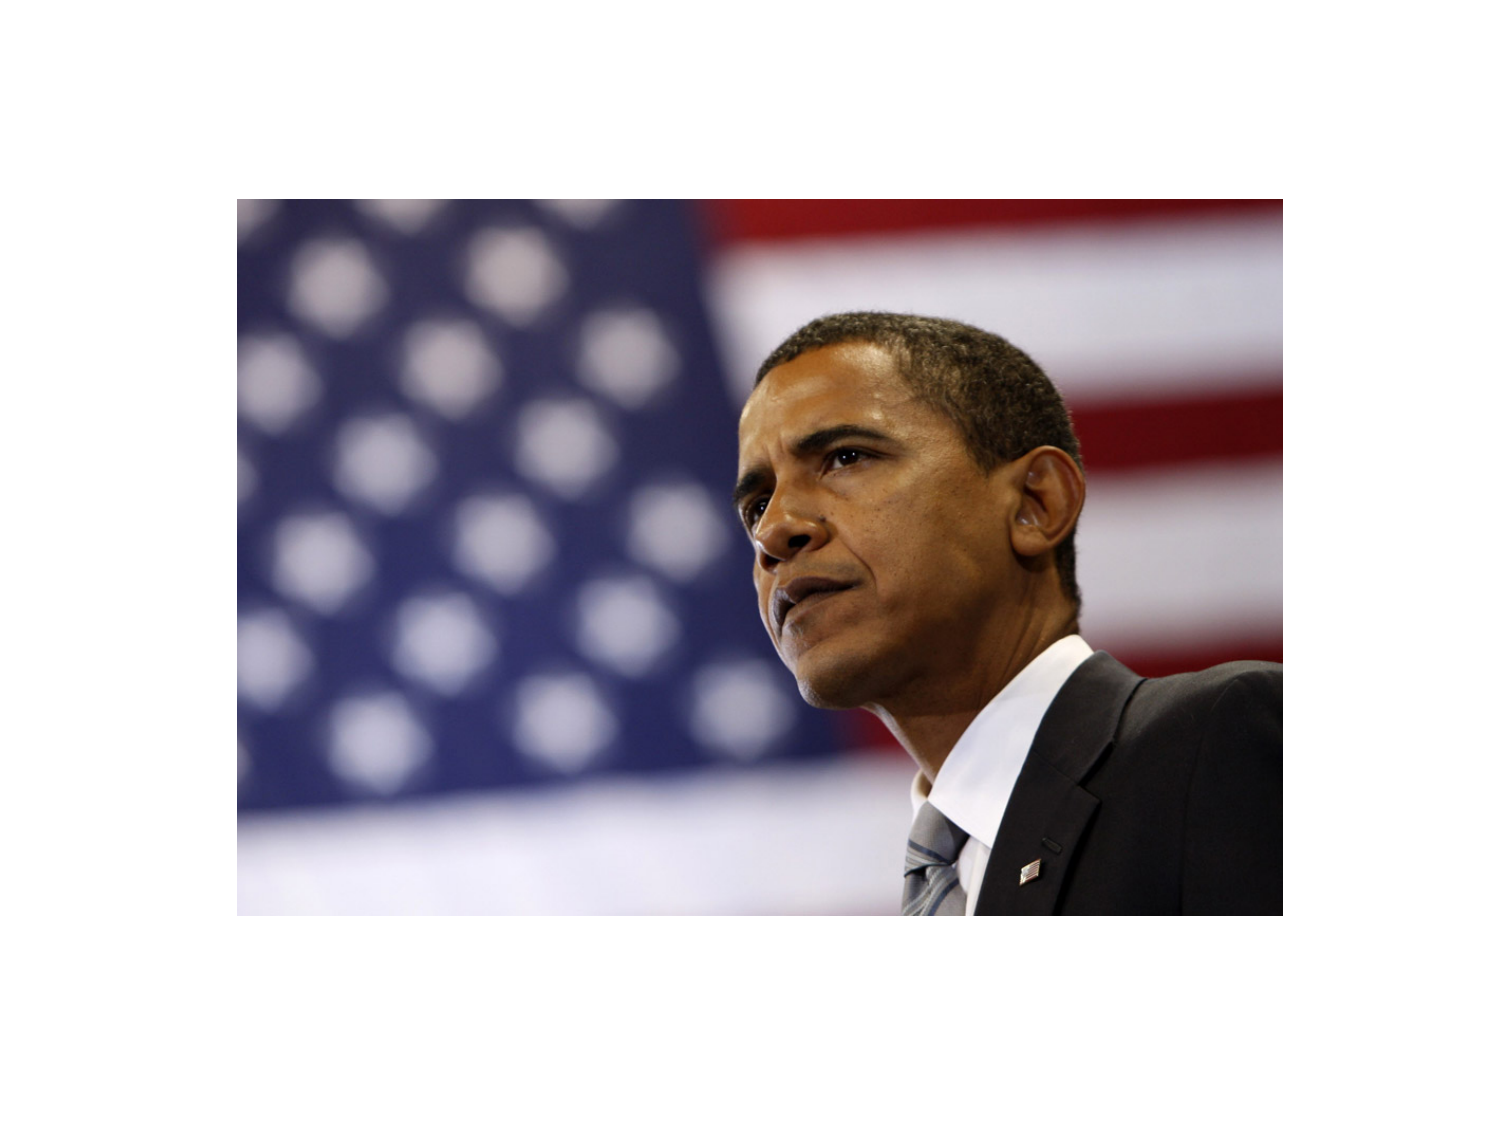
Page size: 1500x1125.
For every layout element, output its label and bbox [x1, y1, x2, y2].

picture [237, 199, 1284, 916]
